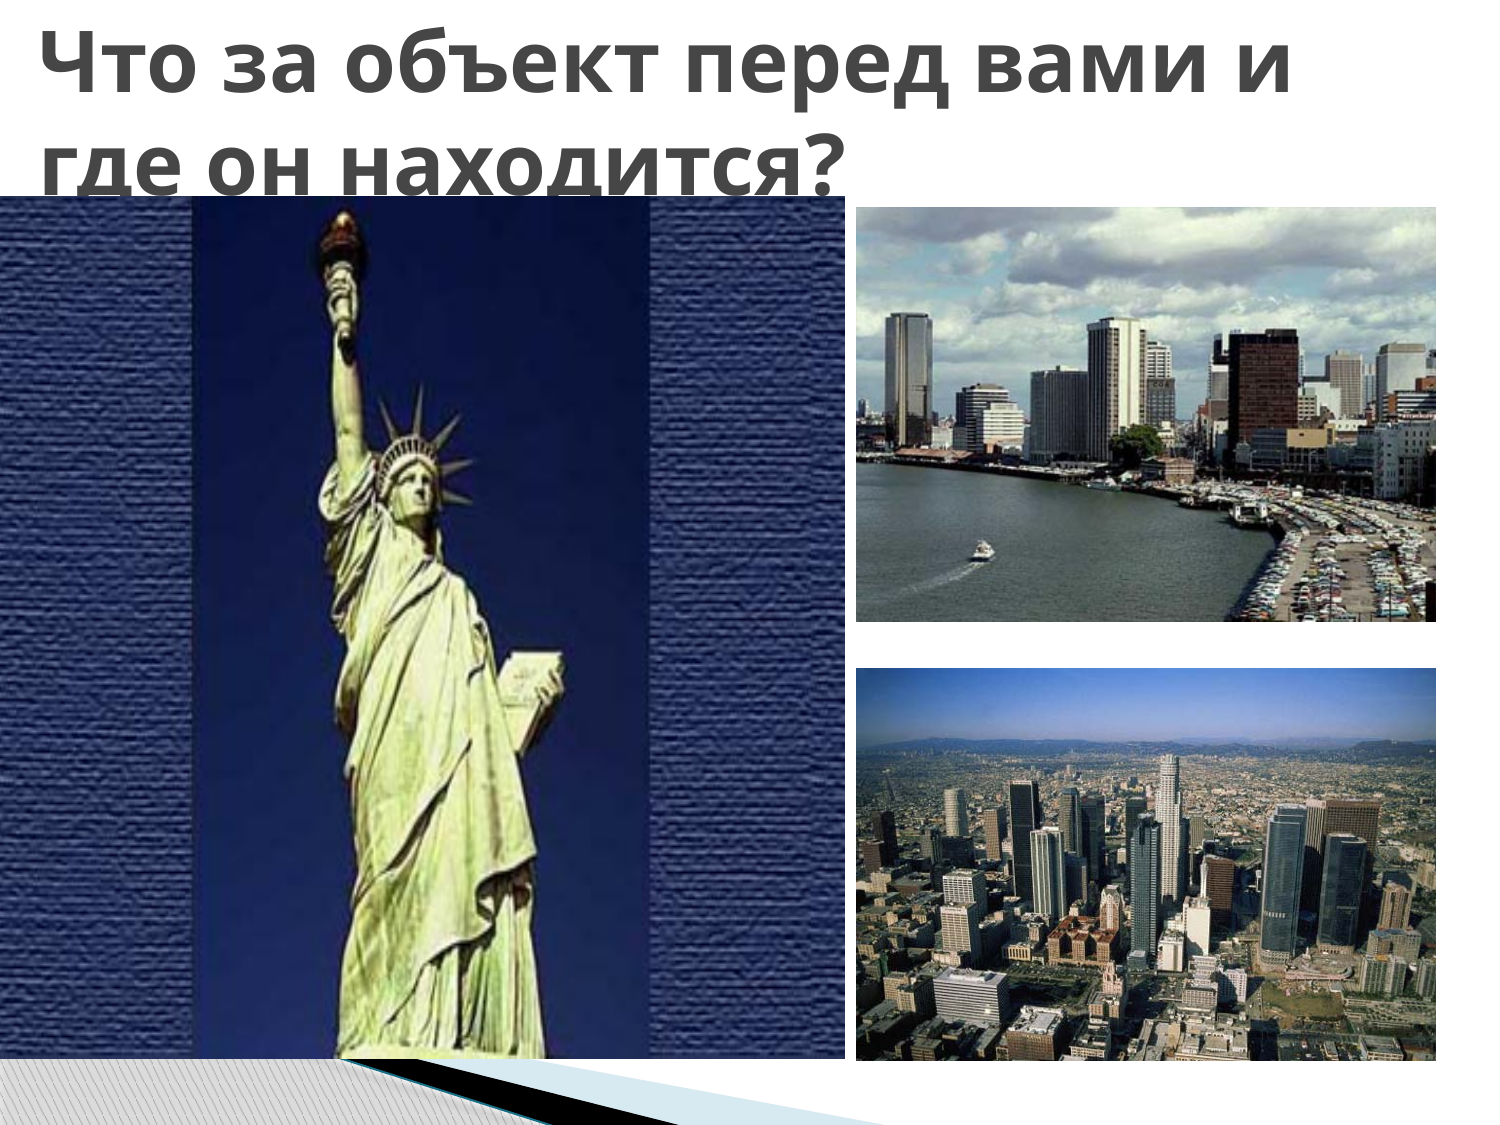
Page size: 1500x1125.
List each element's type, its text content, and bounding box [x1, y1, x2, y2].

text_box Что за объект перед вами и где он находится? [23, 0, 1425, 188]
picture [855, 207, 1436, 622]
picture [0, 196, 845, 1059]
picture [855, 668, 1436, 1061]
